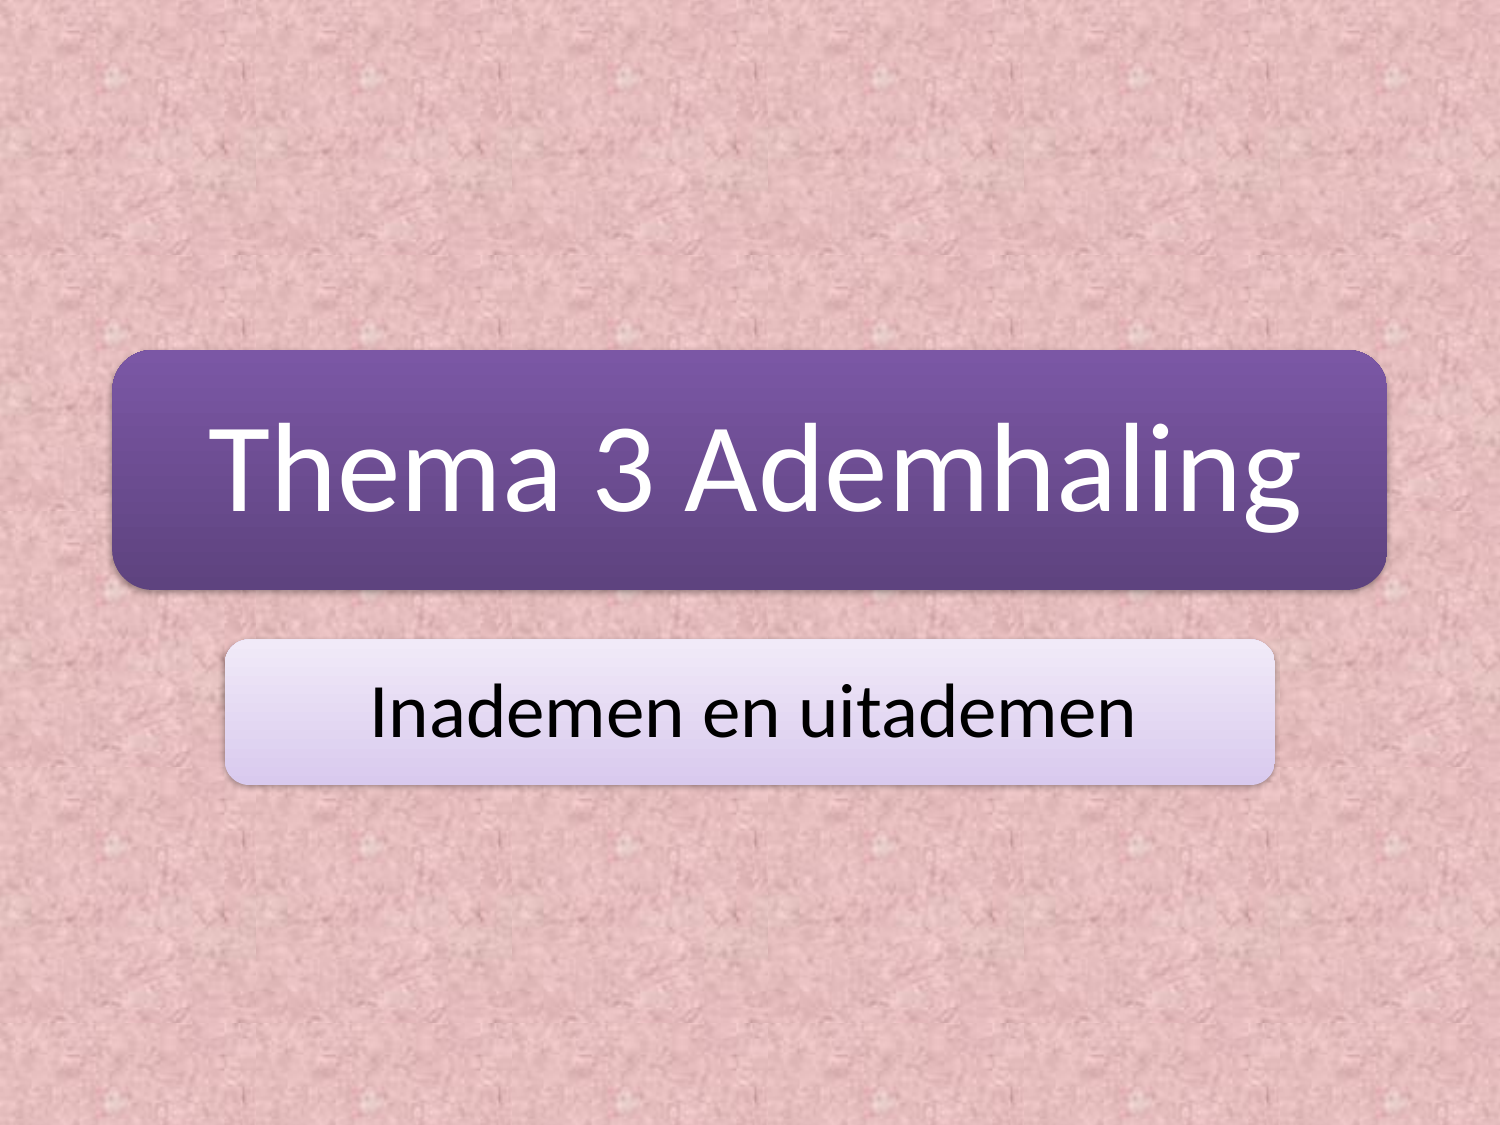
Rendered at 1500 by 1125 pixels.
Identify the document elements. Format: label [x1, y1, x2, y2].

picture [0, 0, 1500, 1125]
text_box [224, 637, 1276, 788]
text_box [112, 349, 1388, 591]
